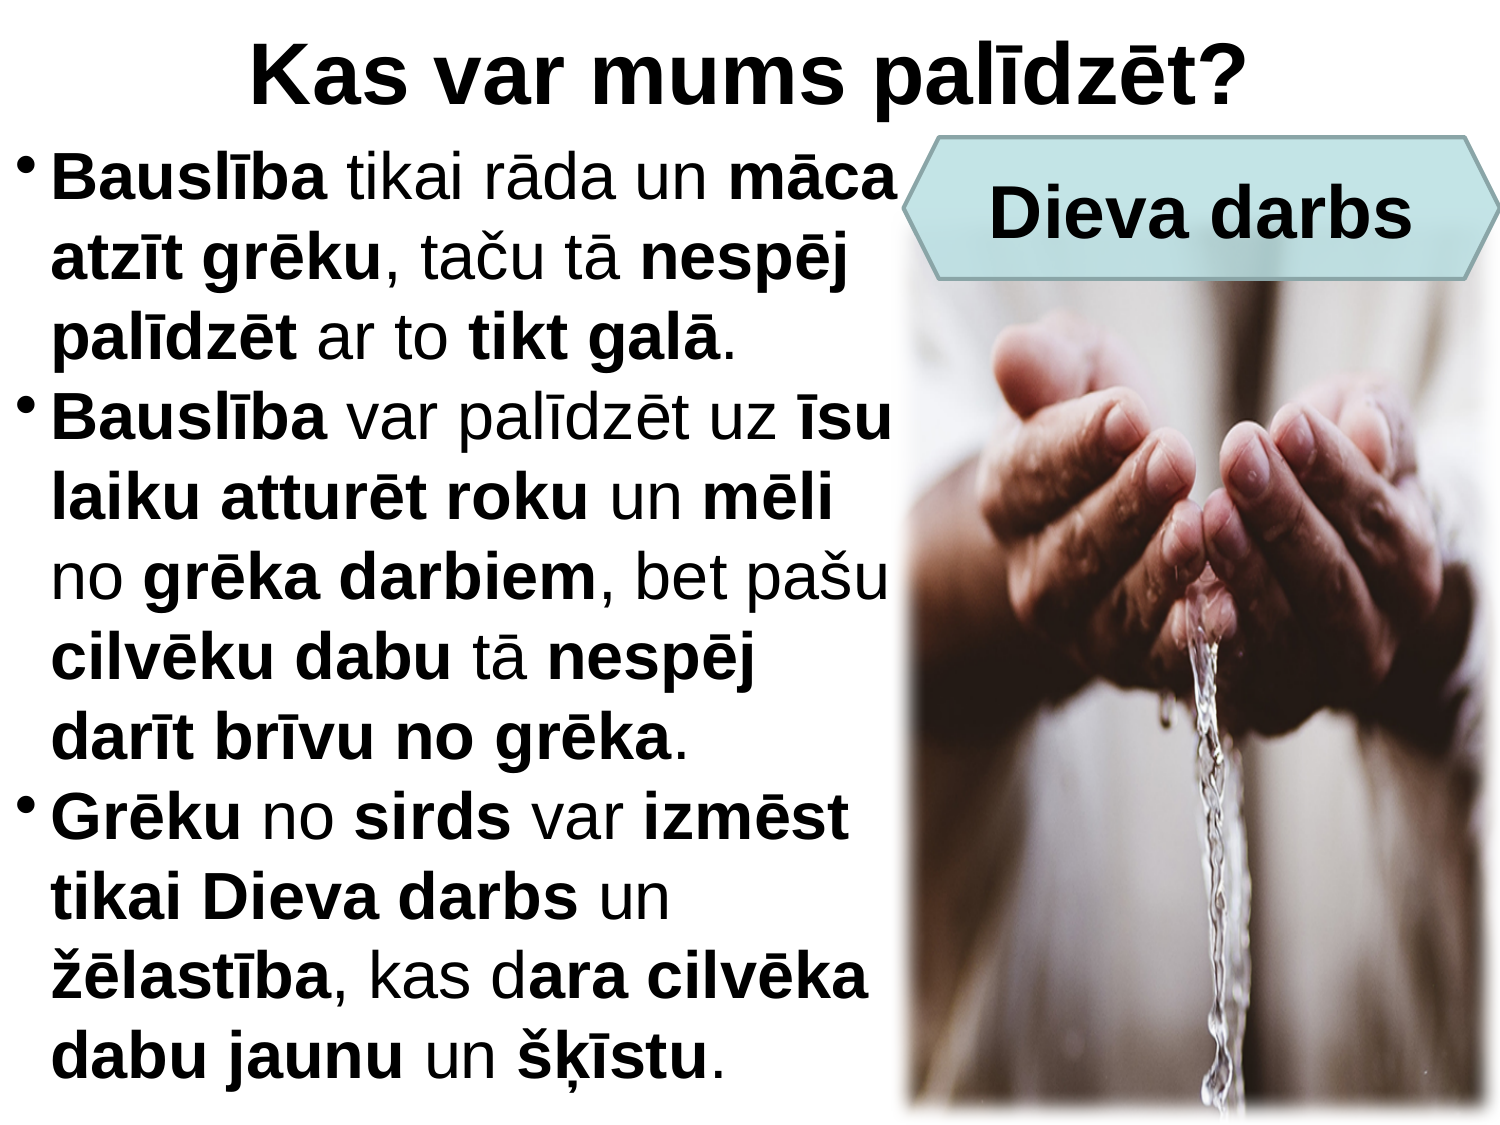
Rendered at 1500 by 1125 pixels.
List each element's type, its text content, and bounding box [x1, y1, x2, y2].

text_box Bauslība tikai rāda un māca atzīt grēku, taču tā nespēj palīdzēt ar to tikt galā. Bauslība var palīdzēt uz īsu laiku atturēt roku un mēli no grēka darbiem, bet pašu cilvēku dabu tā nespēj darīt brīvu no grēka. Grēku no sirds var izmēst tikai Dieva darbs un žēlastība, kas dara cilvēka dabu jaunu un šķīstu. [0, 125, 916, 1100]
title Kas var mums palīdzēt? [0, 0, 1500, 140]
picture [891, 207, 1500, 1125]
text_box Dieva darbs [902, 135, 1500, 207]
